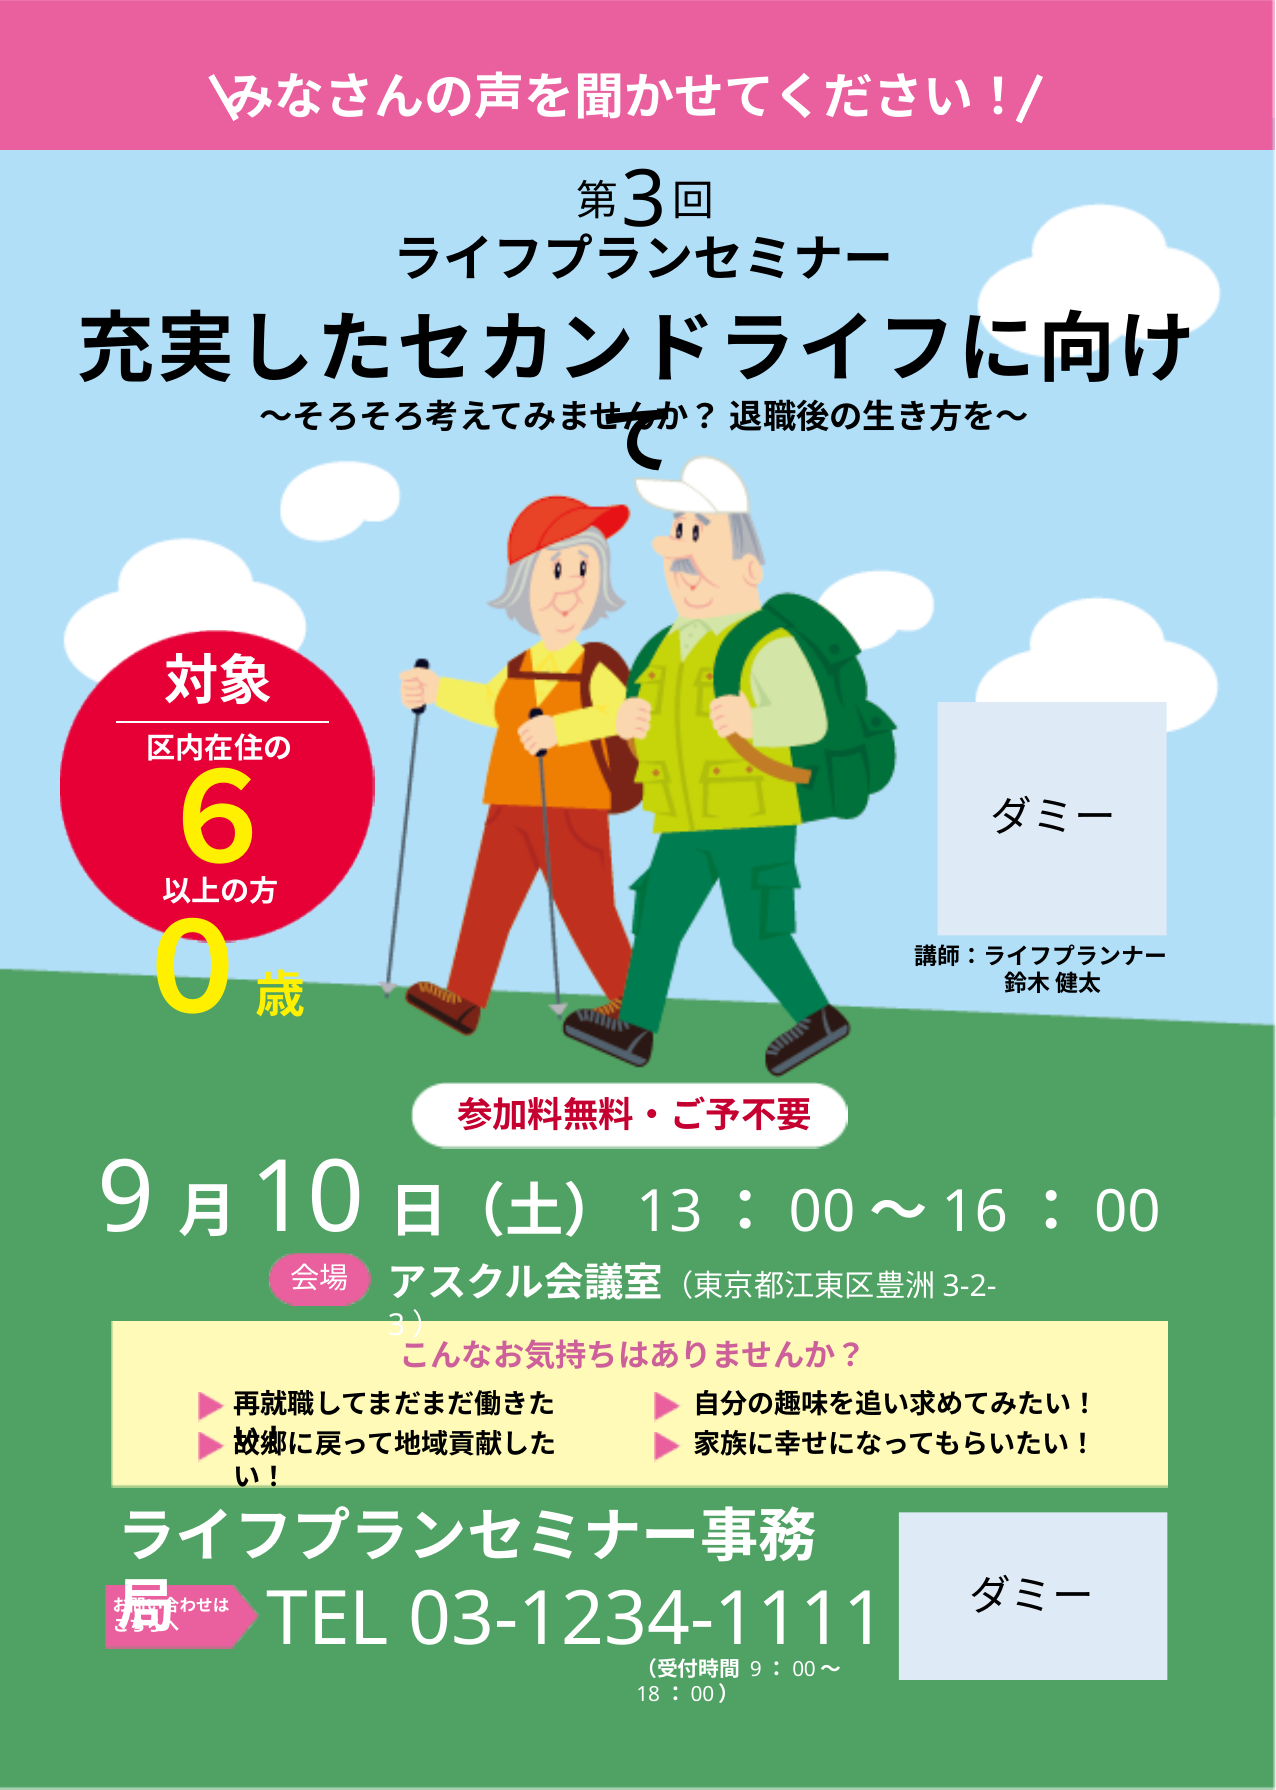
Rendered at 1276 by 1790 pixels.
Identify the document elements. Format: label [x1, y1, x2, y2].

text_box [211, 75, 237, 120]
picture [0, 0, 1276, 1790]
text_box [1018, 75, 1041, 122]
